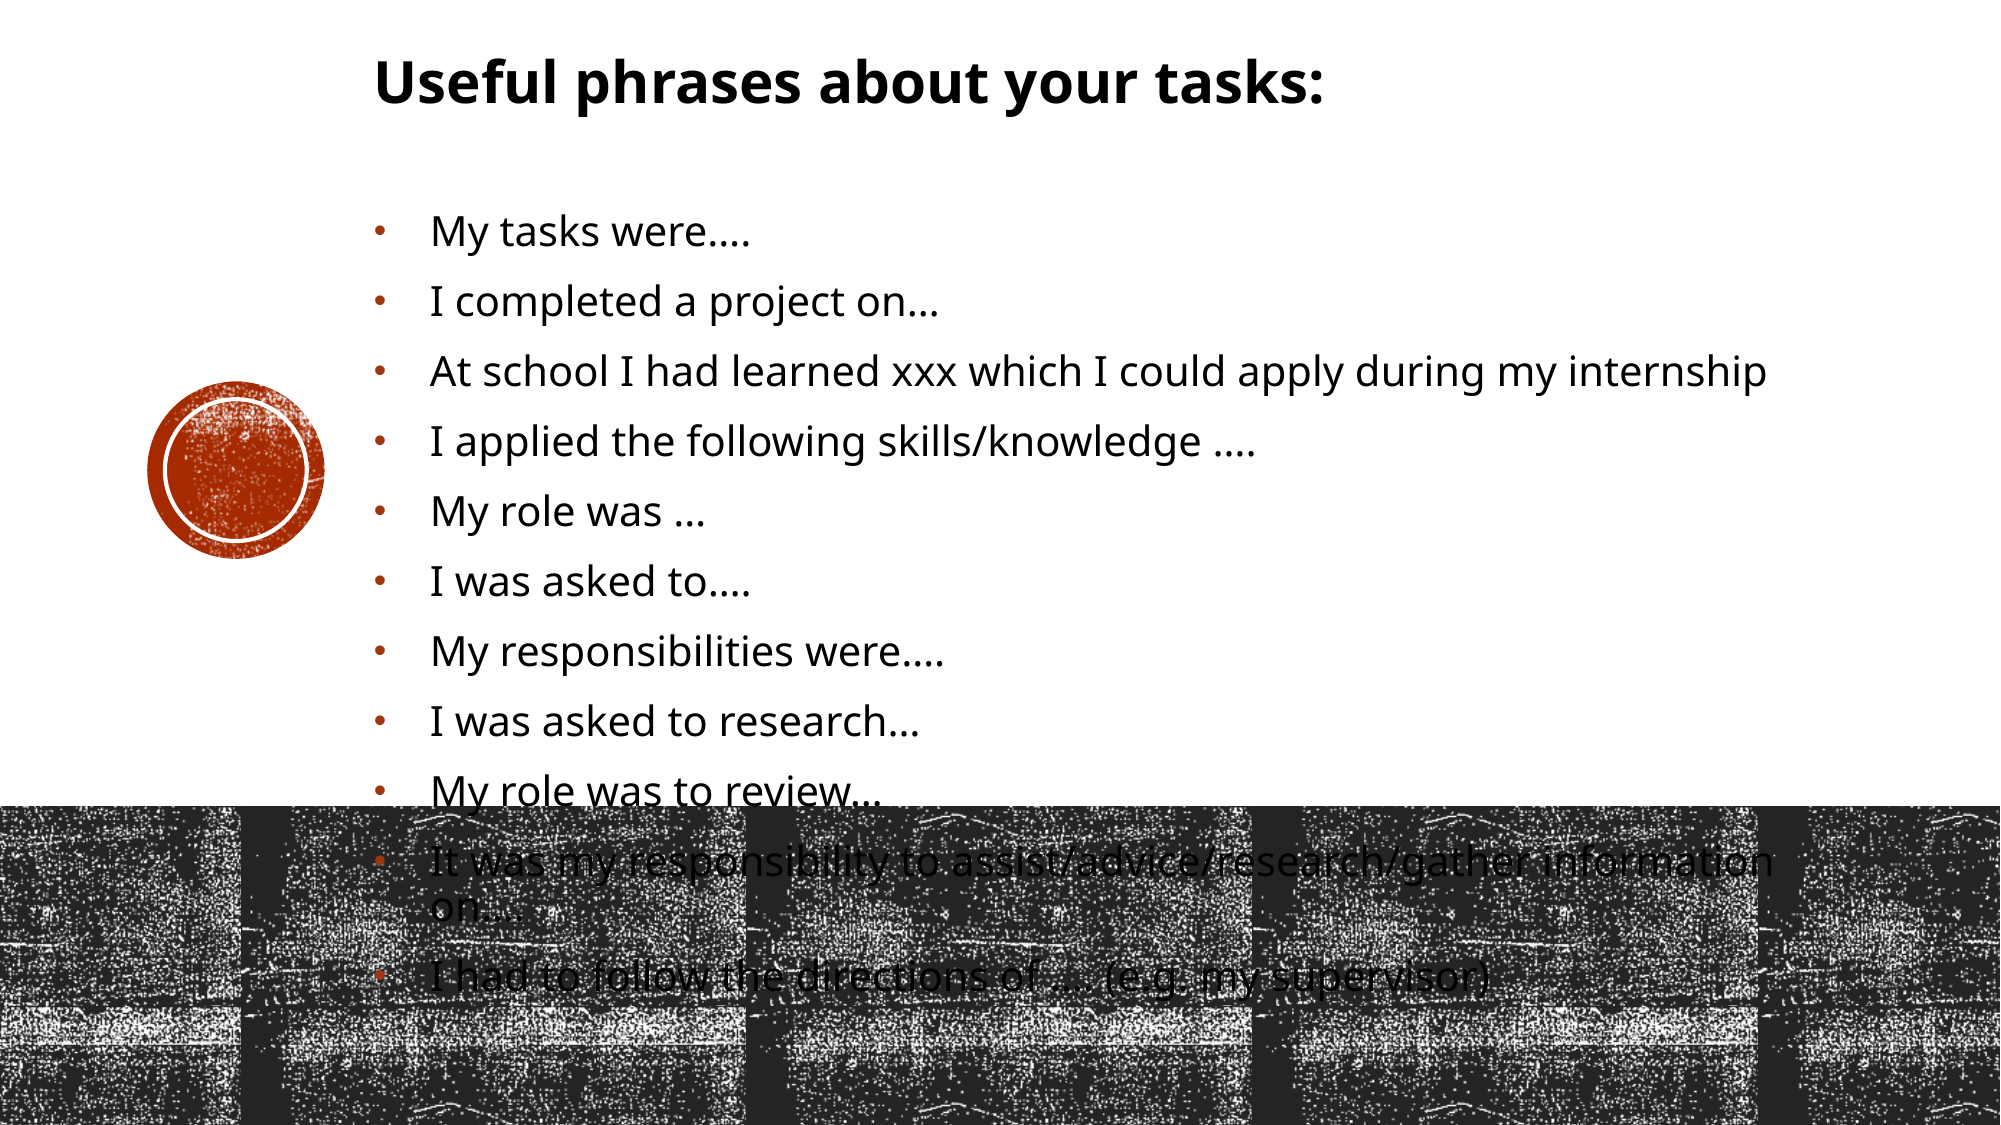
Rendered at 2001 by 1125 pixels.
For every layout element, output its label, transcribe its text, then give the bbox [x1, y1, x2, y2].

list Useful phrases about your tasks: My tasks were…. I completed a project on… At school I had learned xxx which I could apply during my internship I applied the following skills/knowledge …. My role was … I was asked to…. My responsibilities were…. I was asked to research… My role was to review… It was my responsibility to assist/advice/research/gather information on…. I had to follow the directions of …. (e.g. my supervisor) [358, 45, 1844, 888]
